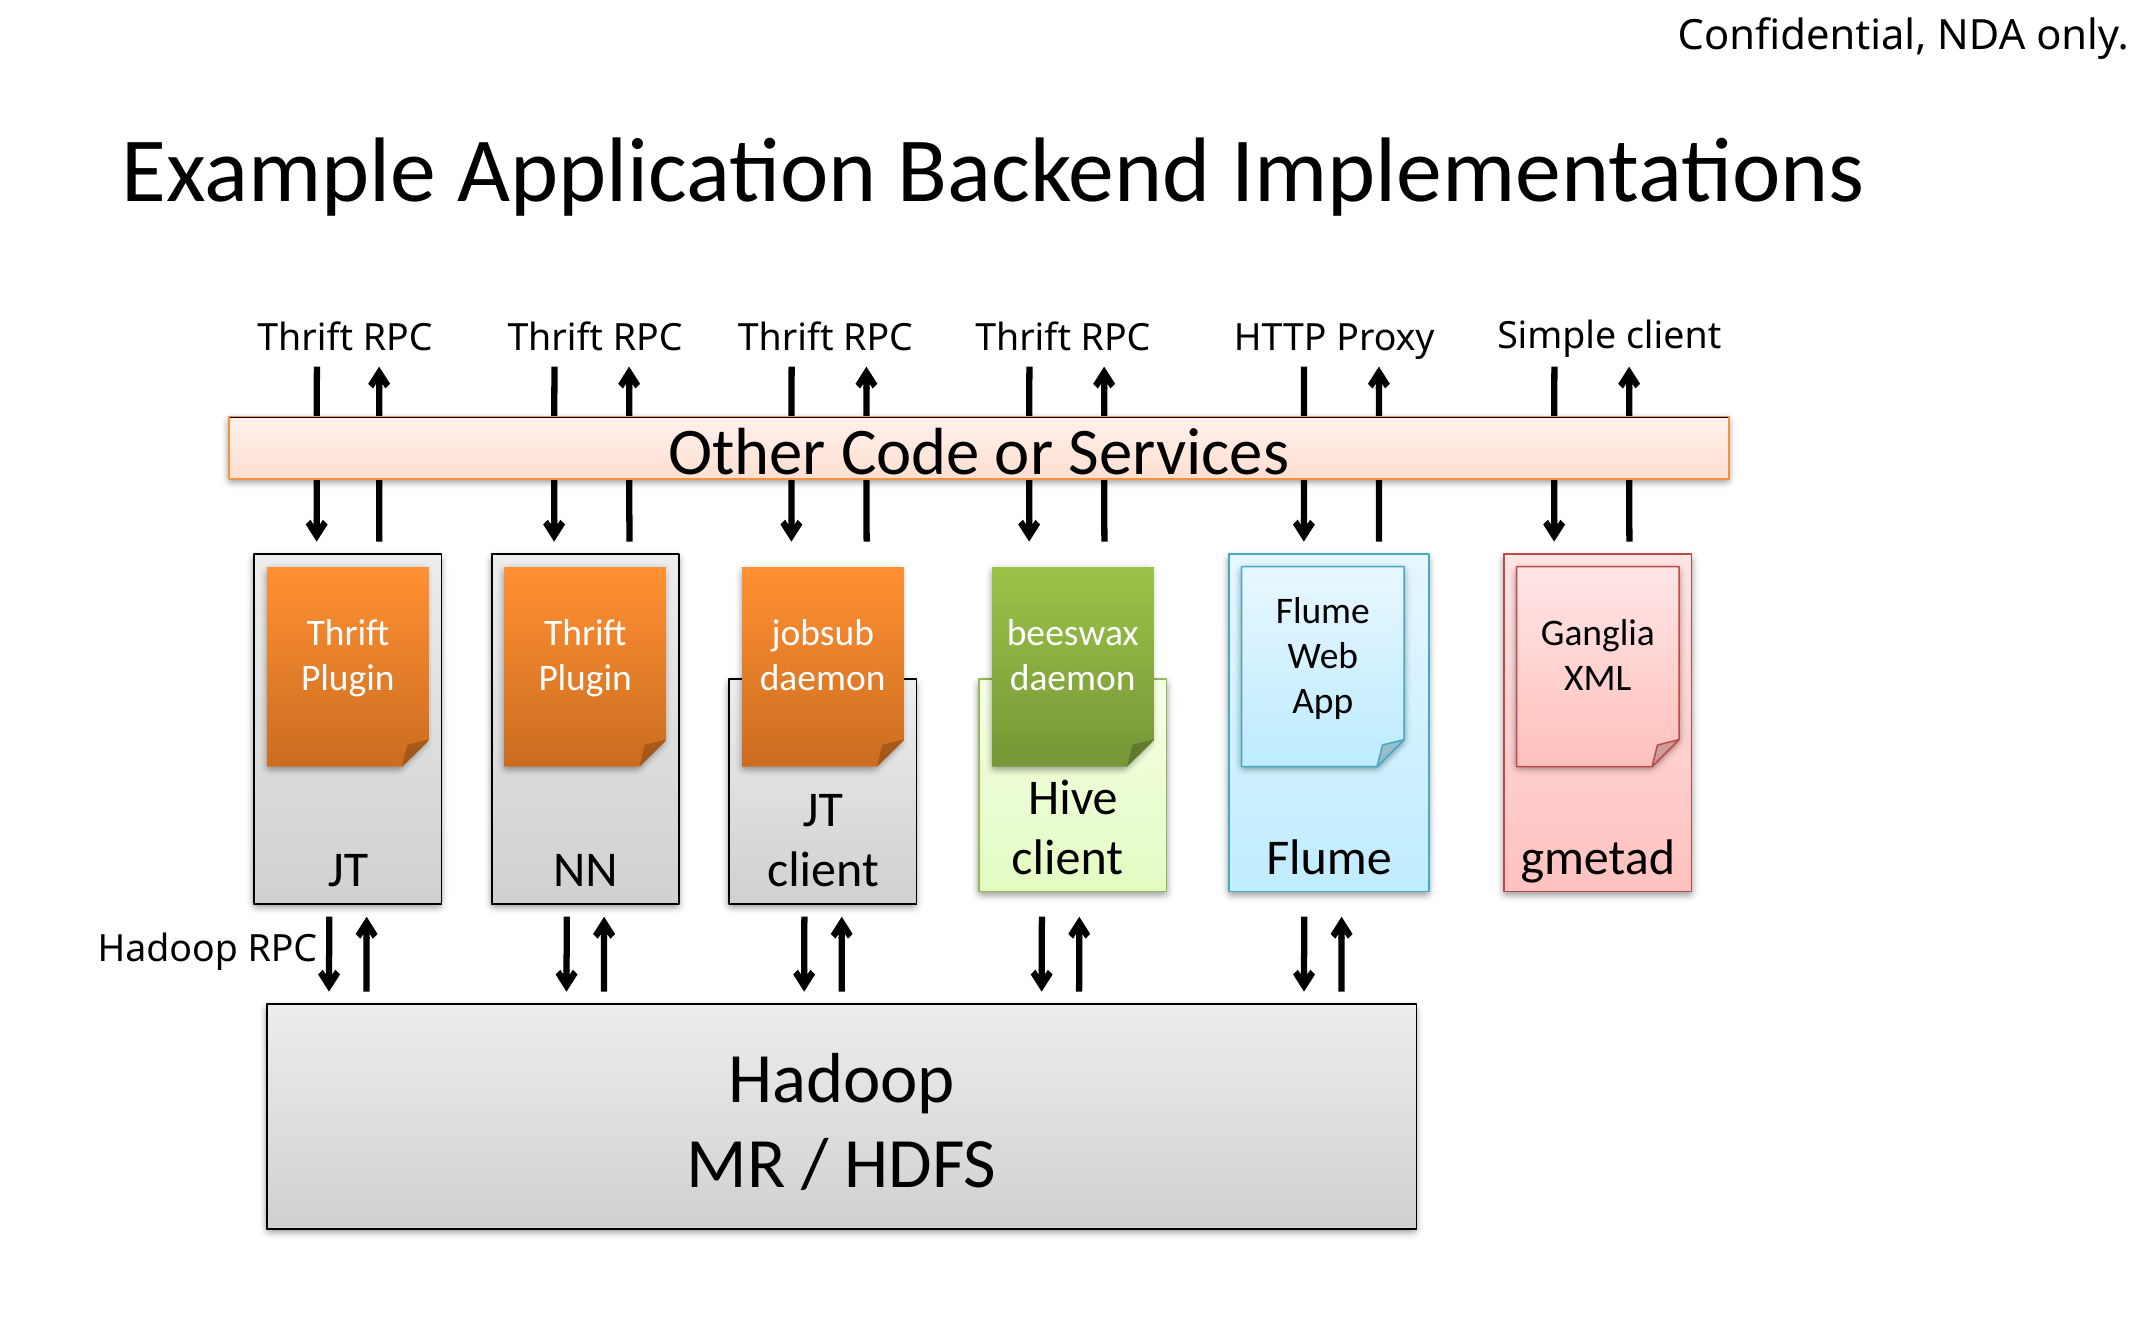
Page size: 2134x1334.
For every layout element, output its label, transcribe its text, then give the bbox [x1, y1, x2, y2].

text_box Hadoop RPC [82, 916, 333, 977]
text_box NN [491, 553, 680, 905]
text_box Thrift RPC [492, 306, 698, 366]
text_box Thrift RPC [242, 306, 448, 366]
text_box HTTP Proxy [1219, 306, 1450, 366]
text_box gmetad [1503, 553, 1692, 892]
text_box jobsub daemon [741, 566, 905, 767]
text_box Thrift RPC [723, 306, 929, 366]
title Example Application Backend Implementations [106, 53, 2027, 276]
text_box Hadoop MR / HDFS [266, 1003, 1417, 1230]
text_box Flume [1228, 553, 1430, 892]
text_box Flume Web App [1240, 565, 1405, 768]
text_box beeswax daemon [991, 566, 1155, 767]
text_box Simple client [1482, 304, 1737, 364]
text_box Thrift Plugin [266, 566, 430, 767]
text_box Thrift RPC [960, 306, 1166, 366]
text_box Thrift Plugin [504, 566, 667, 767]
text_box Ganglia XML [1515, 565, 1680, 768]
text_box JT client [728, 678, 917, 905]
text_box JT [253, 553, 442, 905]
text_box Hive client [978, 678, 1167, 892]
text_box Other Code or Services [228, 416, 1730, 480]
